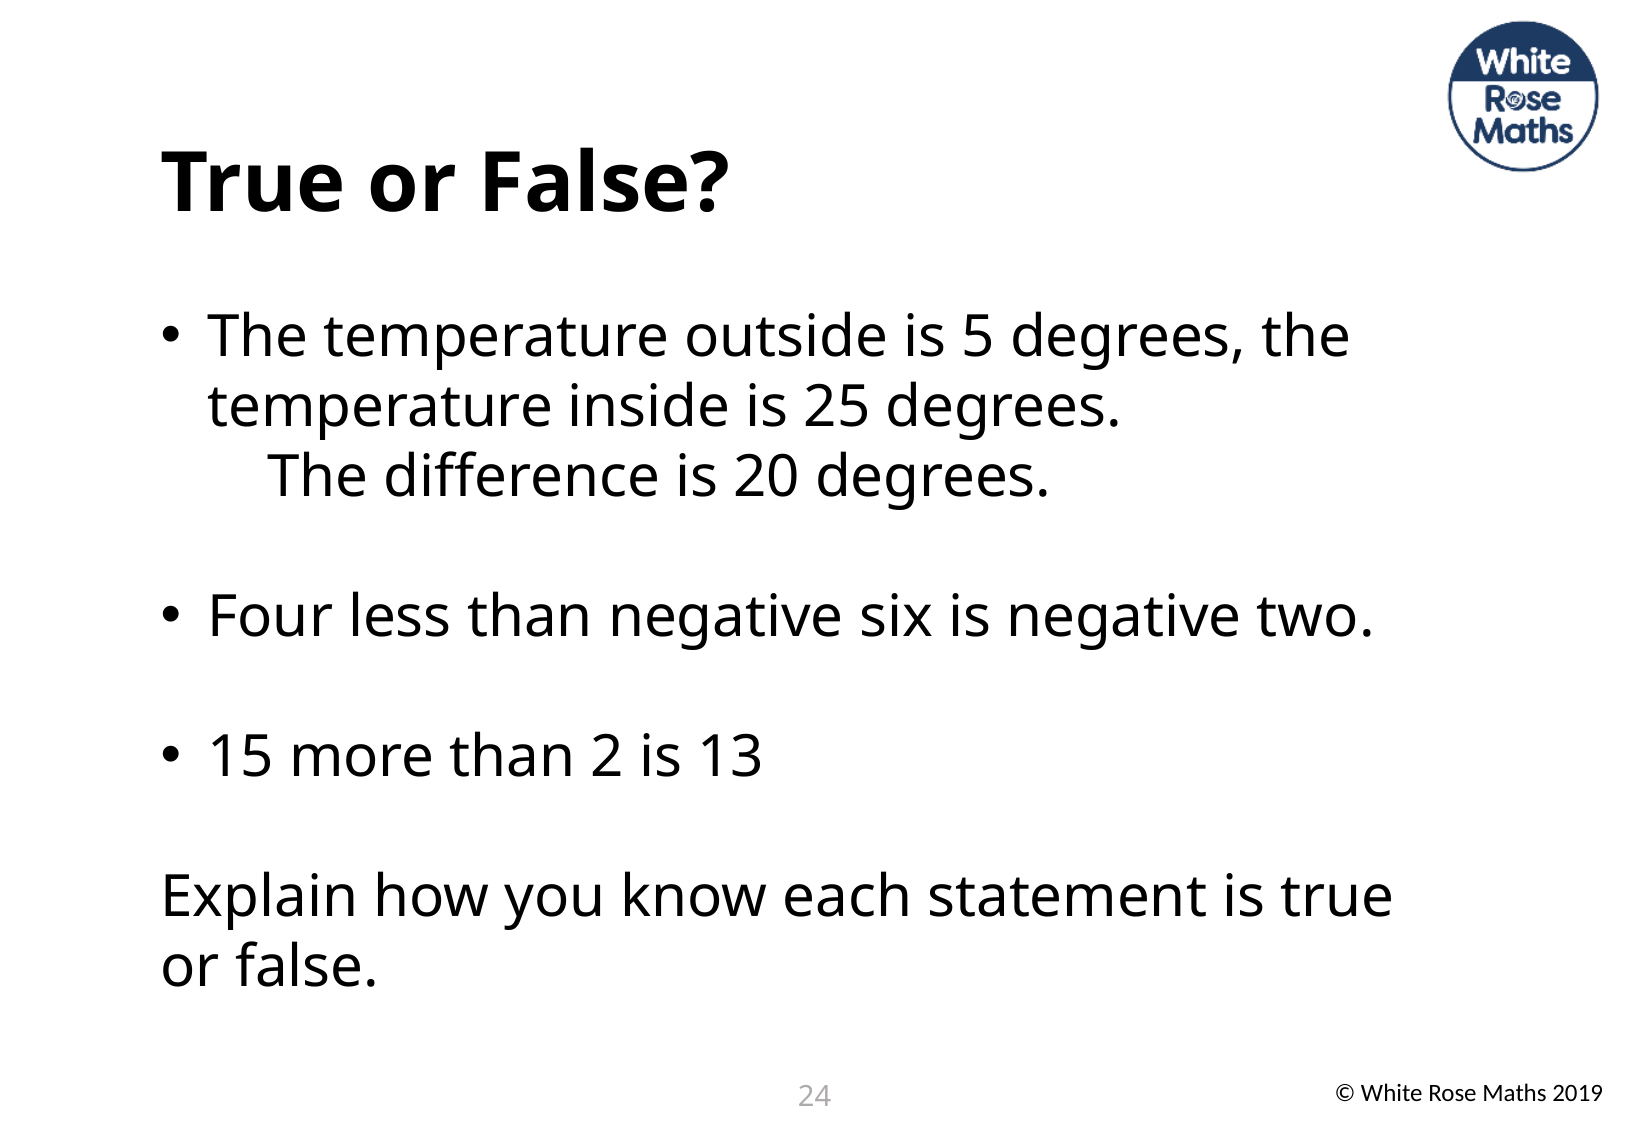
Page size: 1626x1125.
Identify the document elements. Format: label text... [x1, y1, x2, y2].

picture [1444, 17, 1602, 175]
slide_number 24 [776, 1069, 854, 1125]
